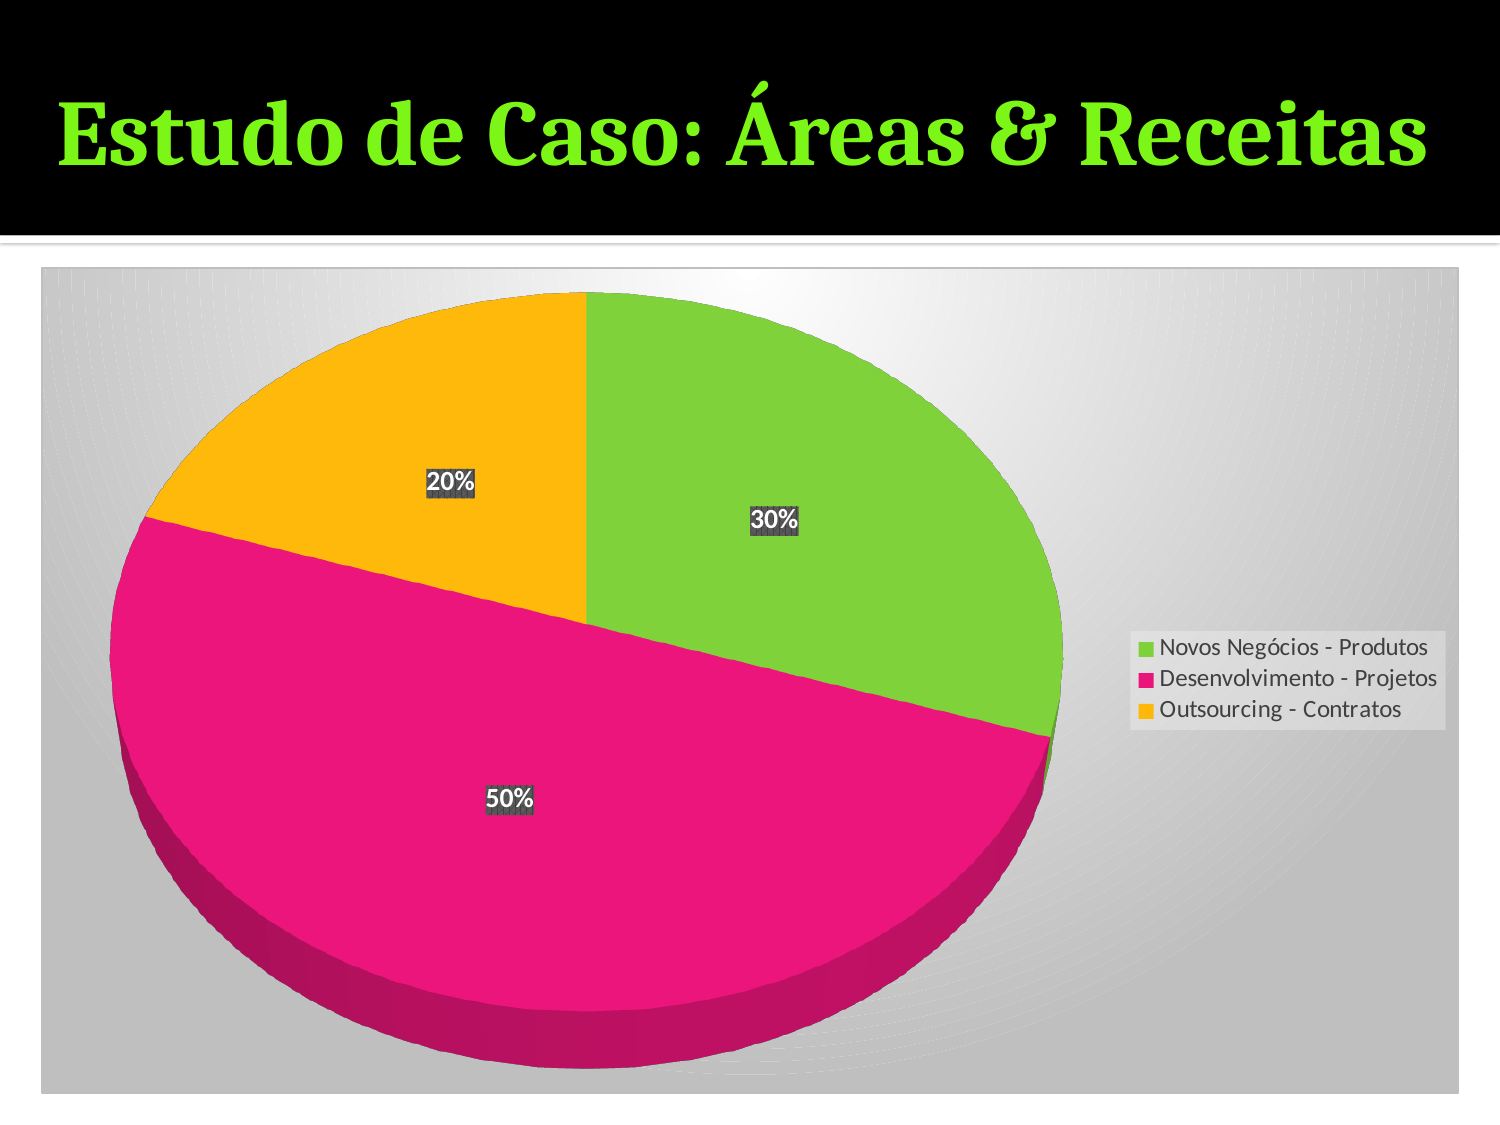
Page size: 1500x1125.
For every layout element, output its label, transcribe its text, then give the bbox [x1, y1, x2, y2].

chart [41, 267, 1459, 1094]
title Estudo de Caso: Áreas & Receitas [41, 25, 1459, 231]
